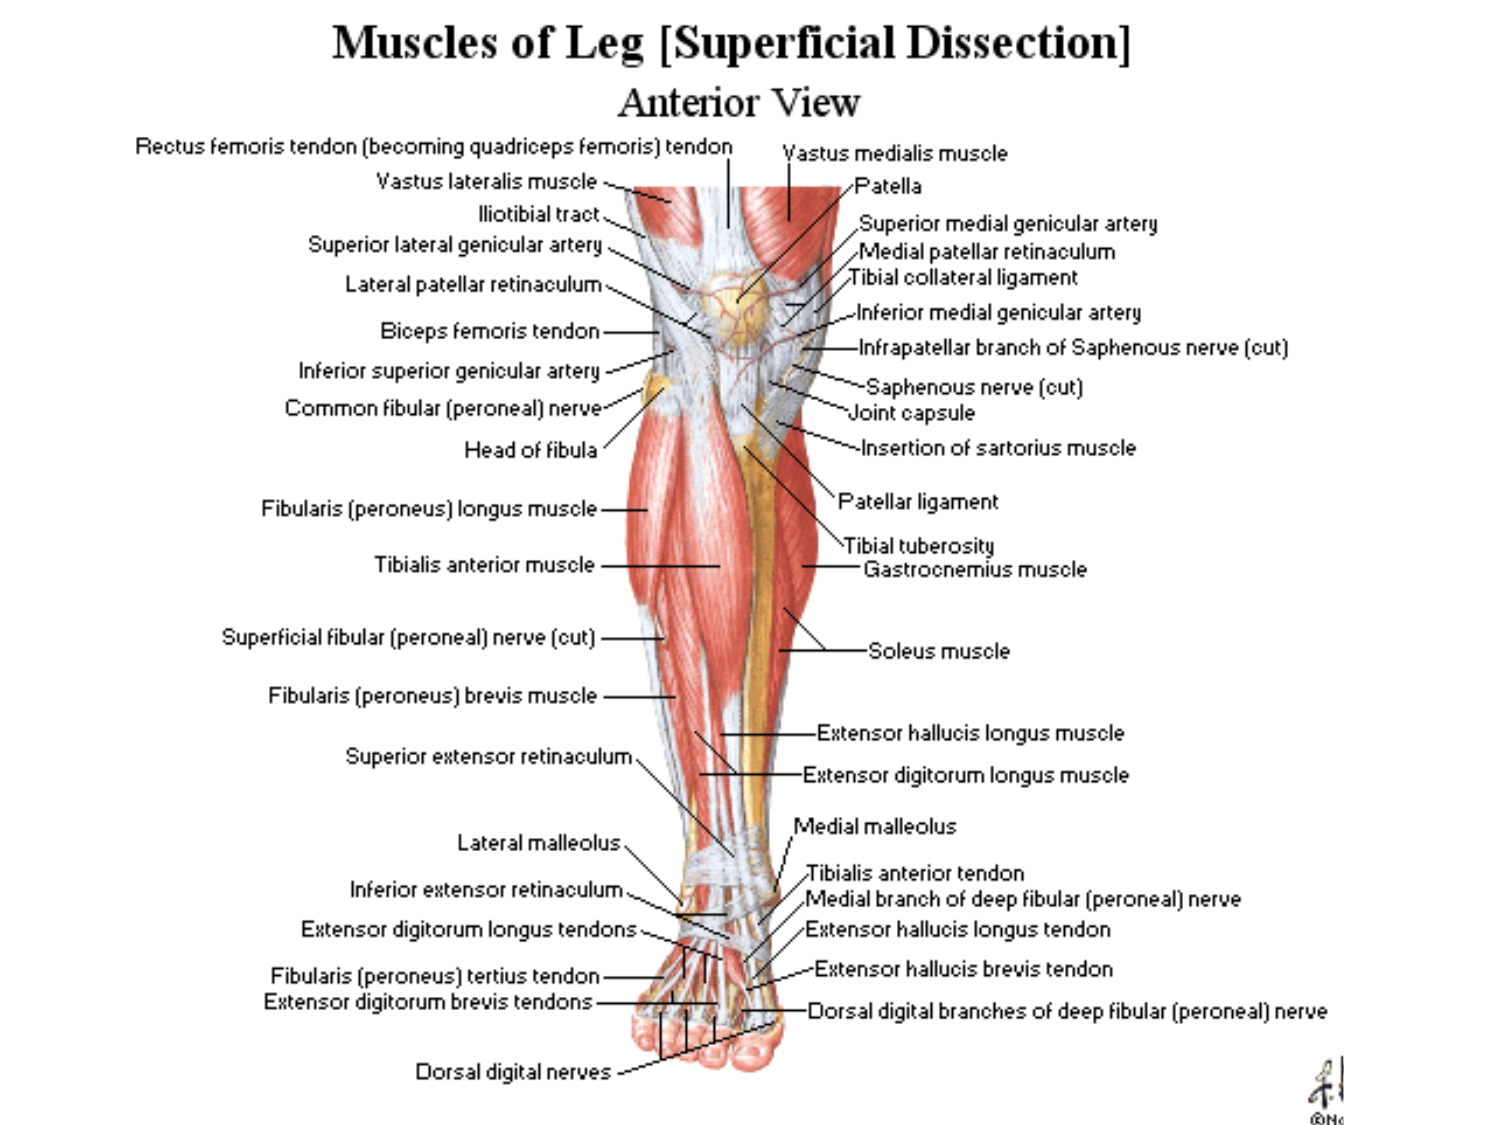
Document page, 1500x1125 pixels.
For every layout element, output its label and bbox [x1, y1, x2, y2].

picture [111, 12, 1344, 1125]
